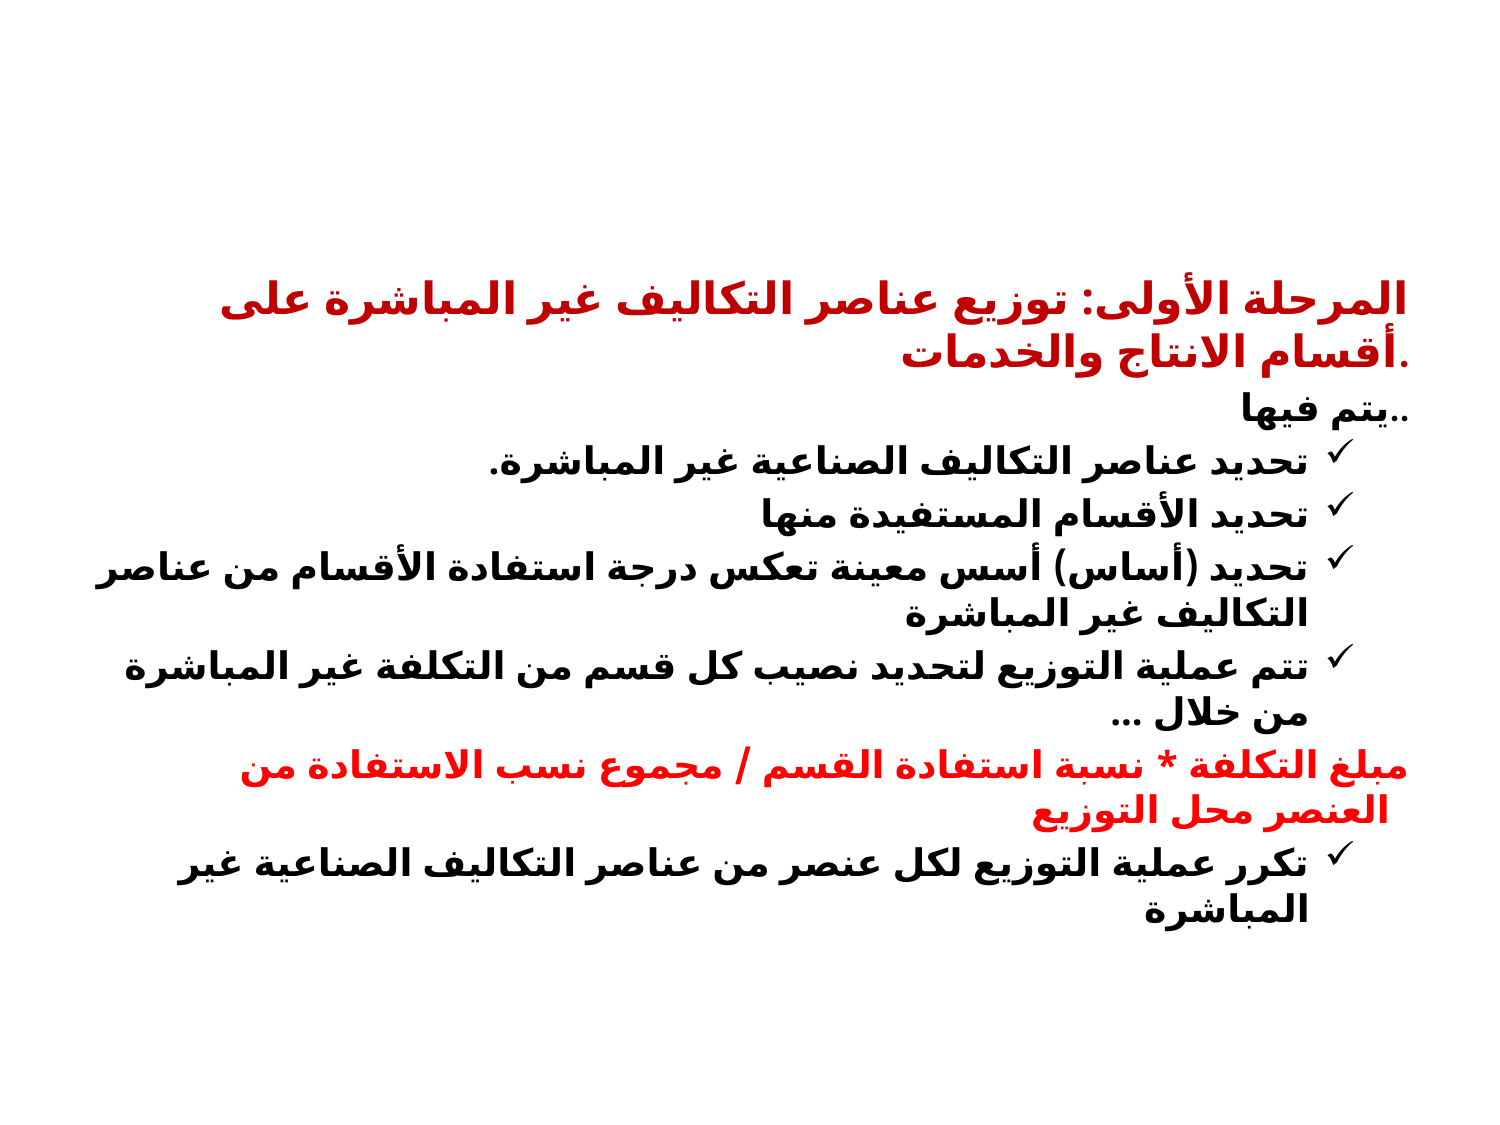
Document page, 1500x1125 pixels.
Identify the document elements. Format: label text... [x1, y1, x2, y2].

list المرحلة الأولى: توزيع عناصر التكاليف غير المباشرة على أقسام الانتاج والخدمات. يتم فيها.. تحديد عناصر التكاليف الصناعية غير المباشرة. تحديد الأقسام المستفيدة منها تحديد (أساس) أسس معينة تعكس درجة استفادة الأقسام من عناصر التكاليف غير المباشرة تتم عملية التوزيع لتحديد نصيب كل قسم من التكلفة غير المباشرة من خلال ... مبلغ التكلفة * نسبة استفادة القسم / مجموع نسب الاستفادة من العنصر محل التوزيع تكرر عملية التوزيع لكل عنصر من عناصر التكاليف الصناعية غير المباشرة [75, 262, 1425, 1005]
